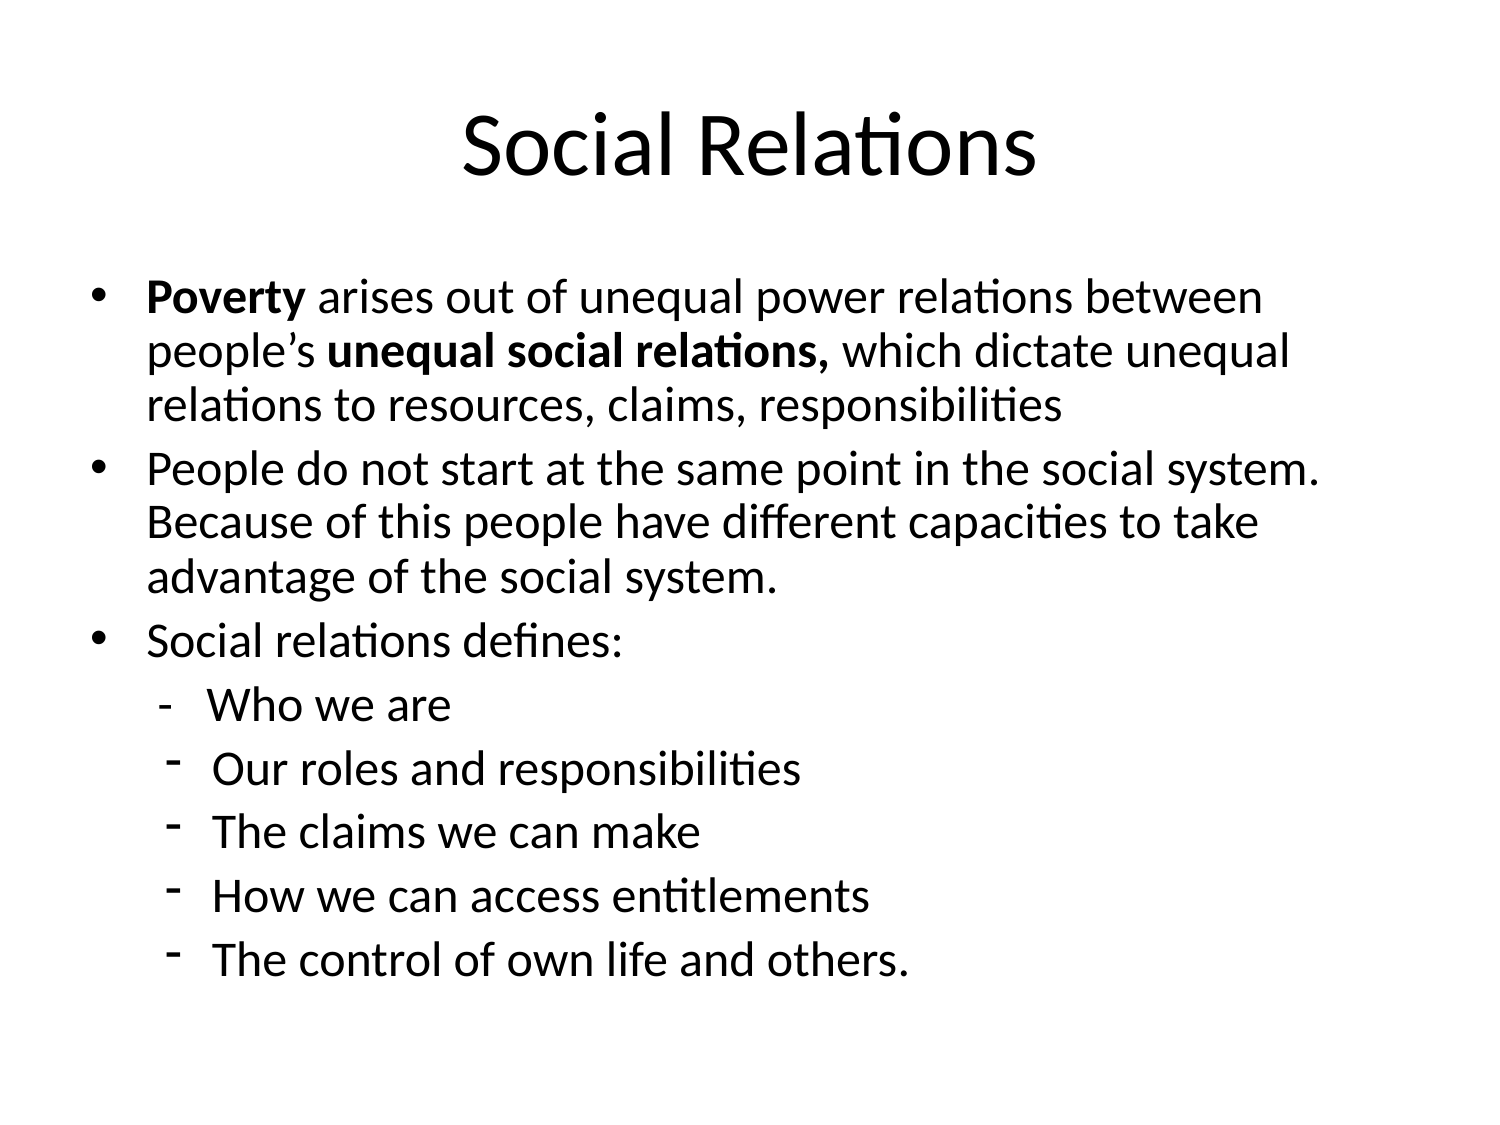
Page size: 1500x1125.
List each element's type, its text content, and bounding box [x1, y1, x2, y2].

title Social Relations [74, 44, 1426, 233]
list Poverty arises out of unequal power relations between people’s unequal social relations, which dictate unequal relations to resources, claims, responsibilities People do not start at the same point in the social system. Because of this people have different capacities to take advantage of the social system. Social relations defines: - Who we are Our roles and responsibilities The claims we can make How we can access entitlements The control of own life and others. [74, 262, 1426, 1006]
